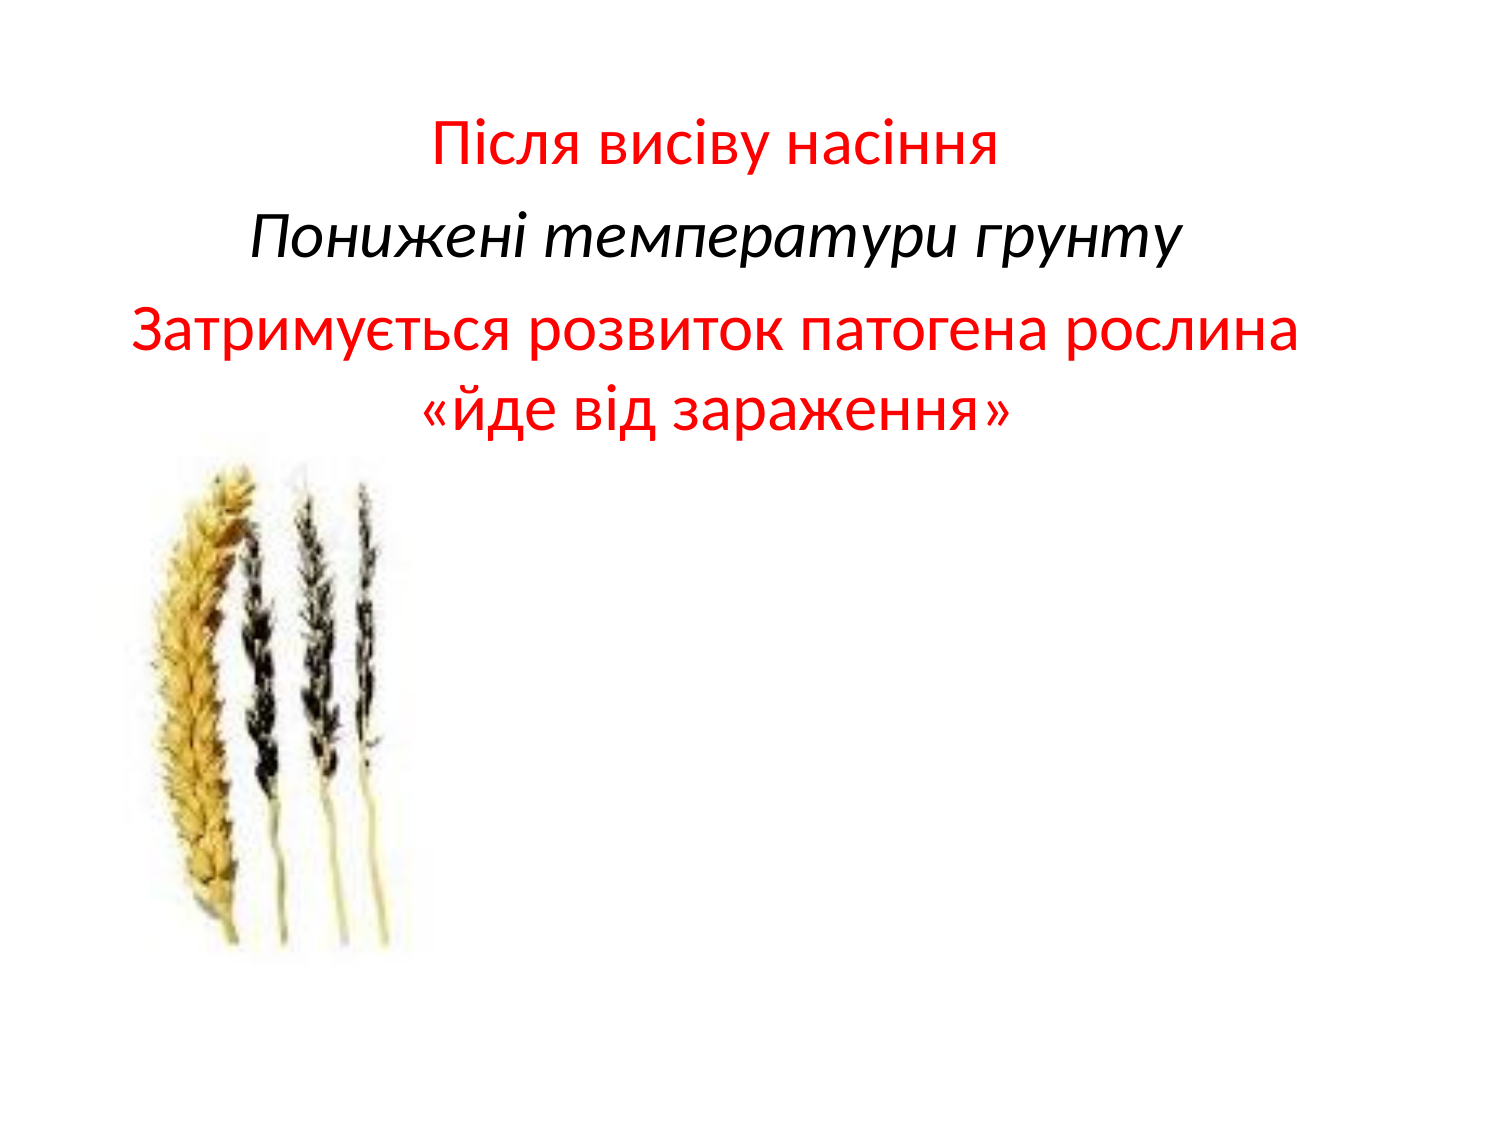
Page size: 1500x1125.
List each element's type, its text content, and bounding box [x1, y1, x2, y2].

picture [100, 432, 436, 977]
list Після висіву насіння Понижені температури грунту Затримується розвиток патогена рослина «йде від зараження» [41, 90, 1392, 833]
